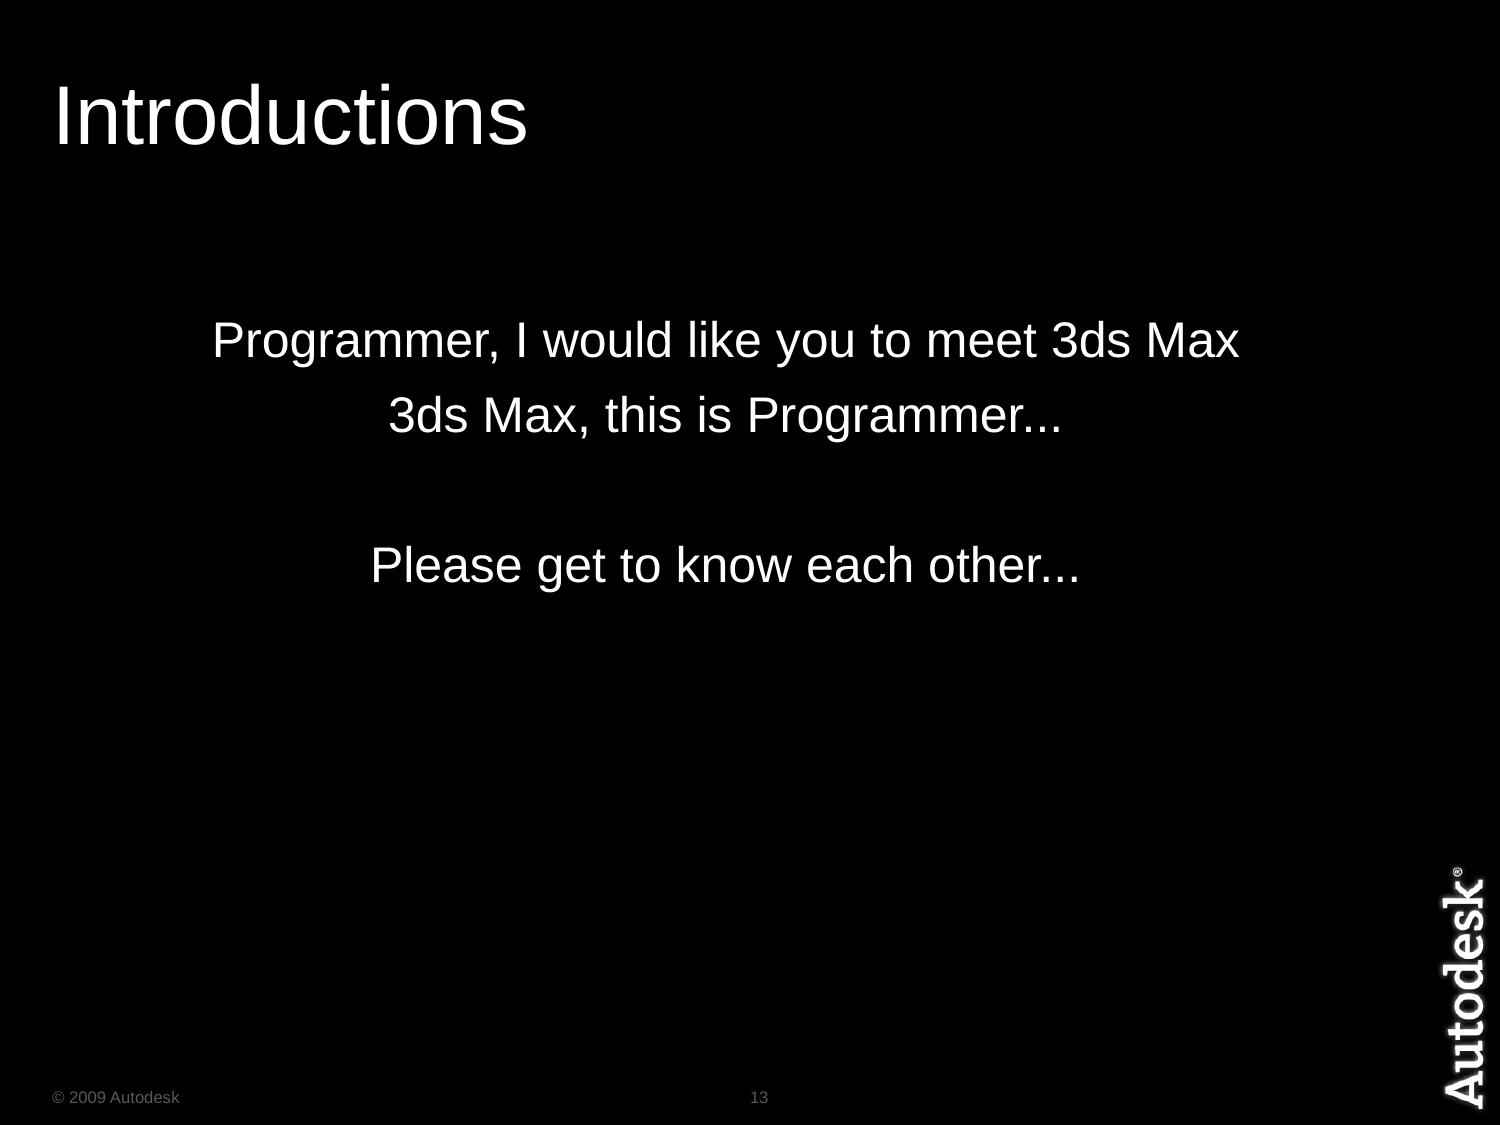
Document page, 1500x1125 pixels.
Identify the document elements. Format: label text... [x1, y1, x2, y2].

picture [1402, 0, 1500, 1125]
list Programmer, I would like you to meet 3ds Max 3ds Max, this is Programmer... Please get to know each other... [52, 231, 1401, 1073]
title Introductions [52, 22, 1401, 211]
